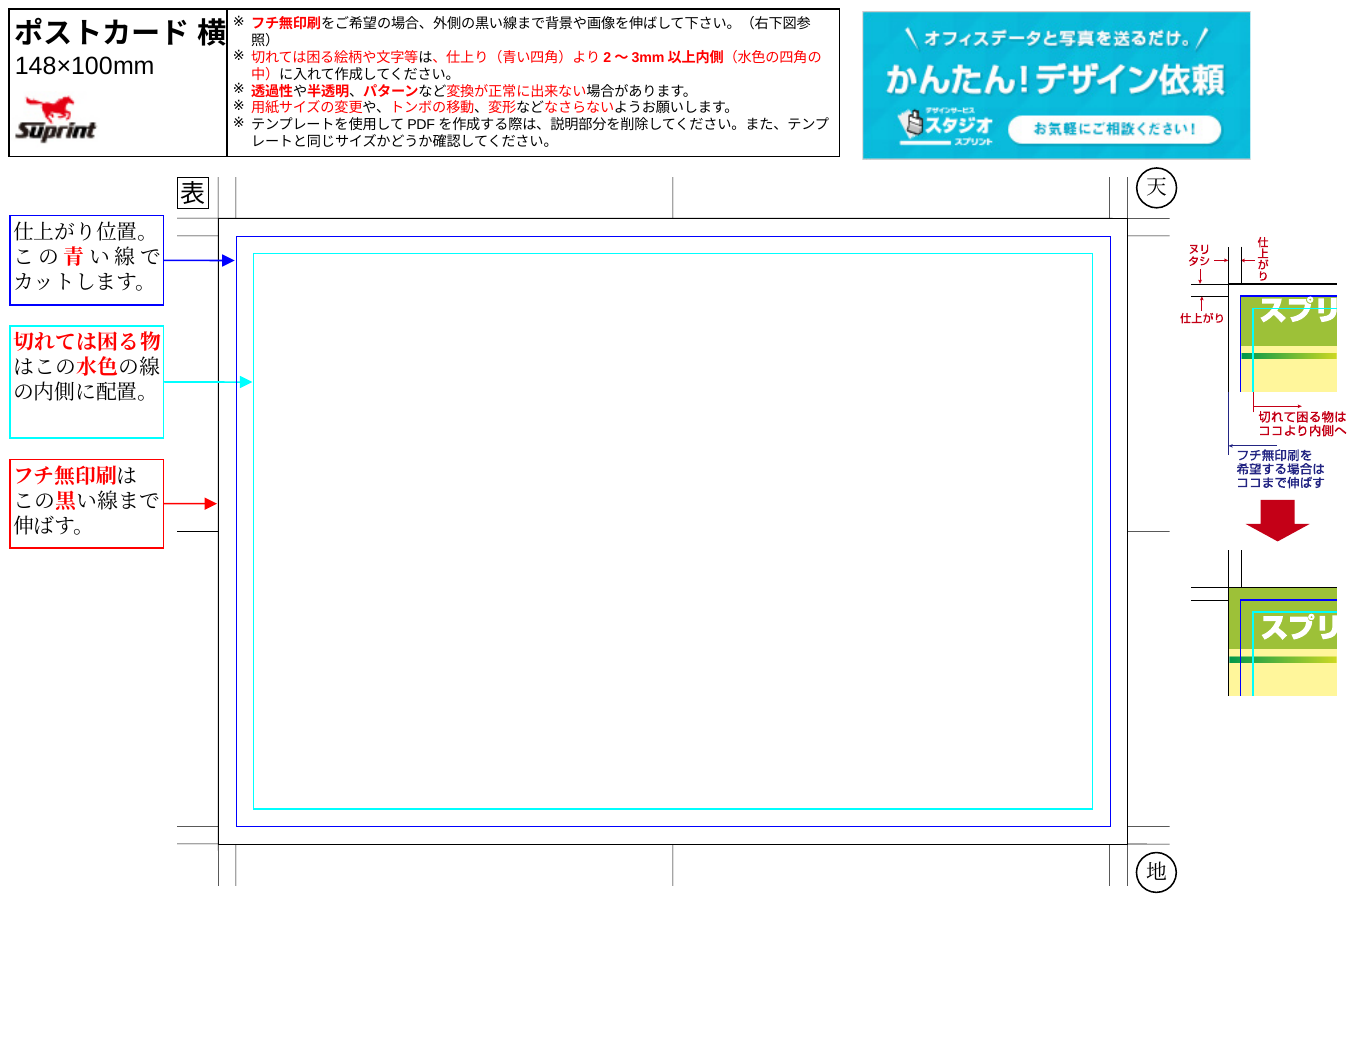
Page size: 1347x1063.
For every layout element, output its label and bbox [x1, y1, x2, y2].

picture [11, 91, 101, 148]
picture [862, 11, 1251, 160]
